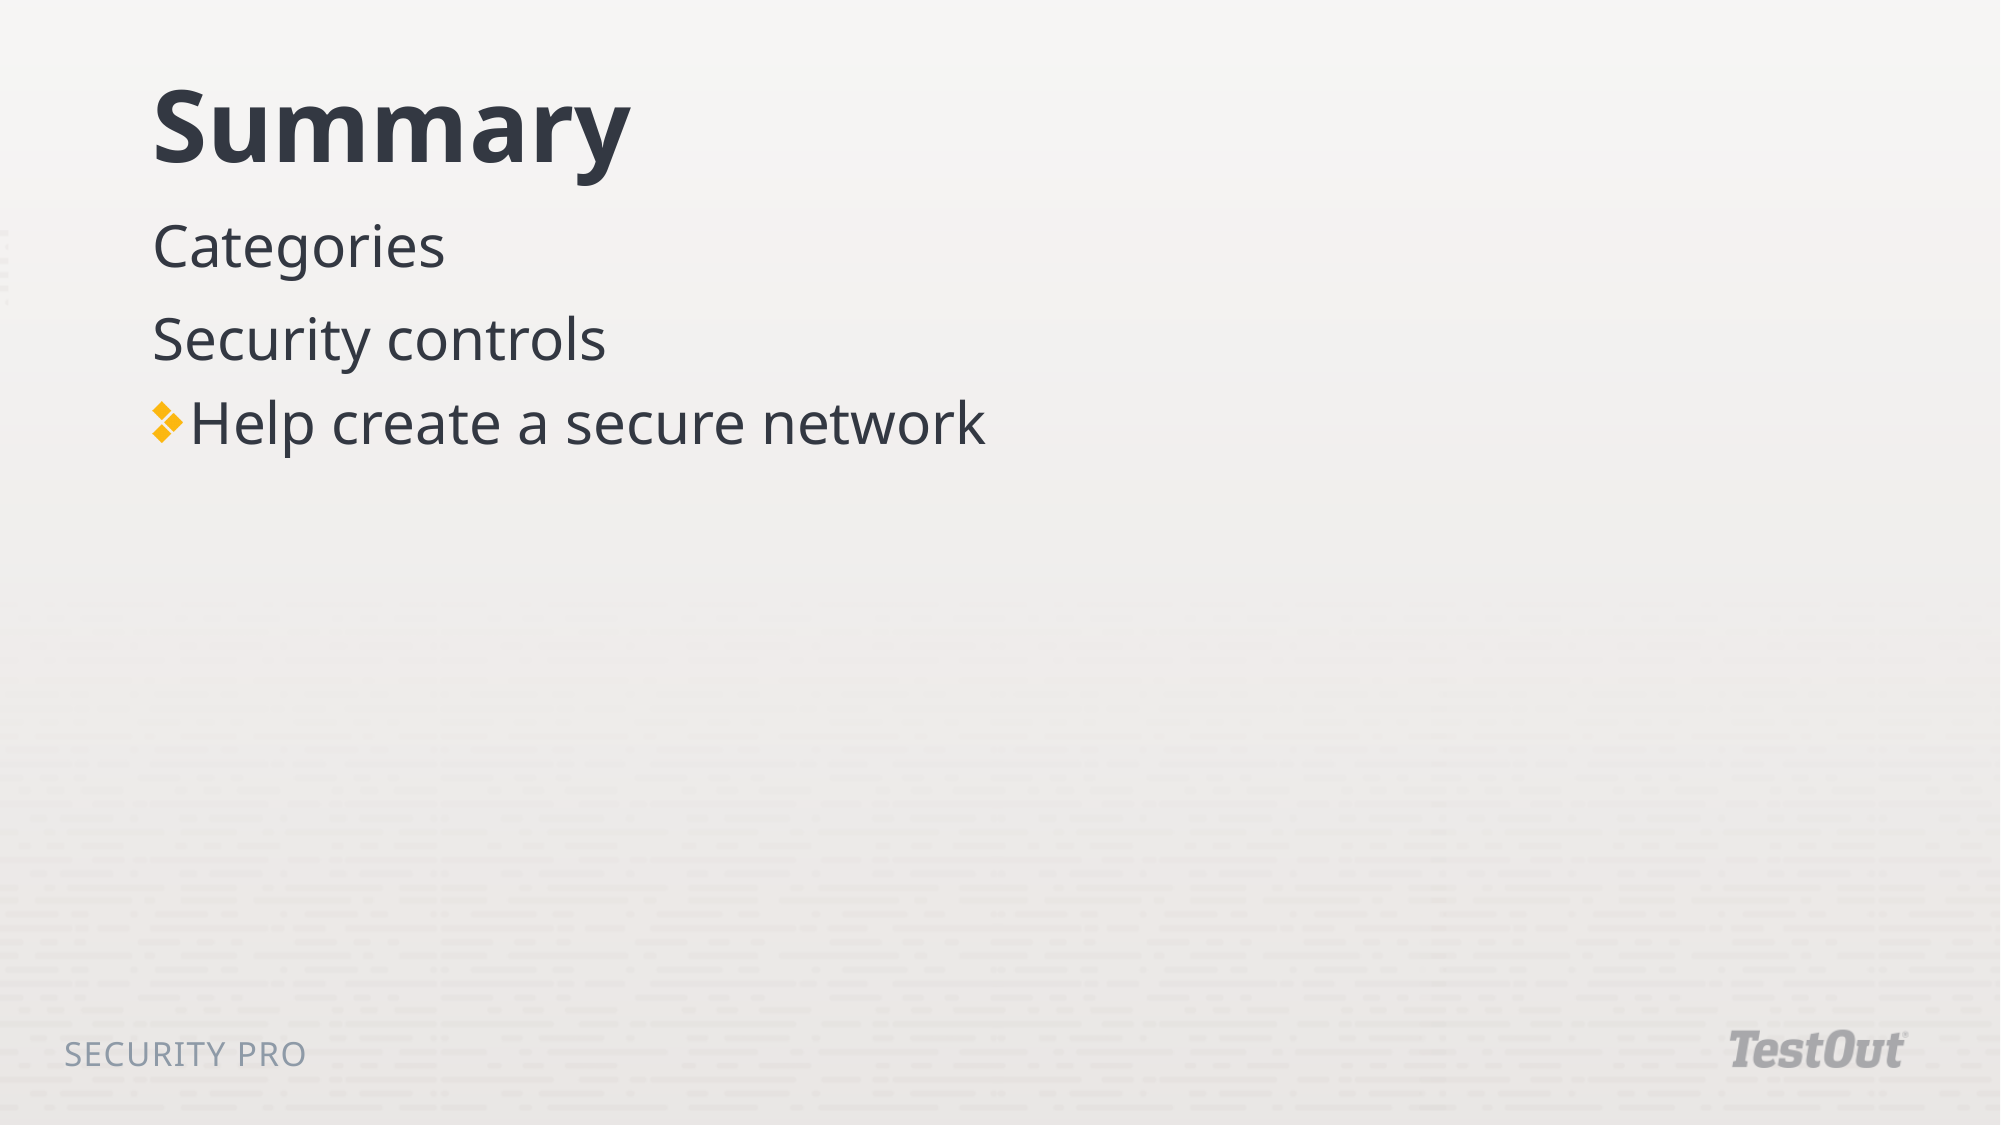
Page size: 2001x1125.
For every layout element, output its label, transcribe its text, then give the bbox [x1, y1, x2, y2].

list Categories Security controls Help create a secure network [137, 210, 1863, 1000]
list Security Pro [64, 1032, 666, 1079]
title Summary [137, 49, 1863, 210]
picture [0, 0, 2001, 1125]
